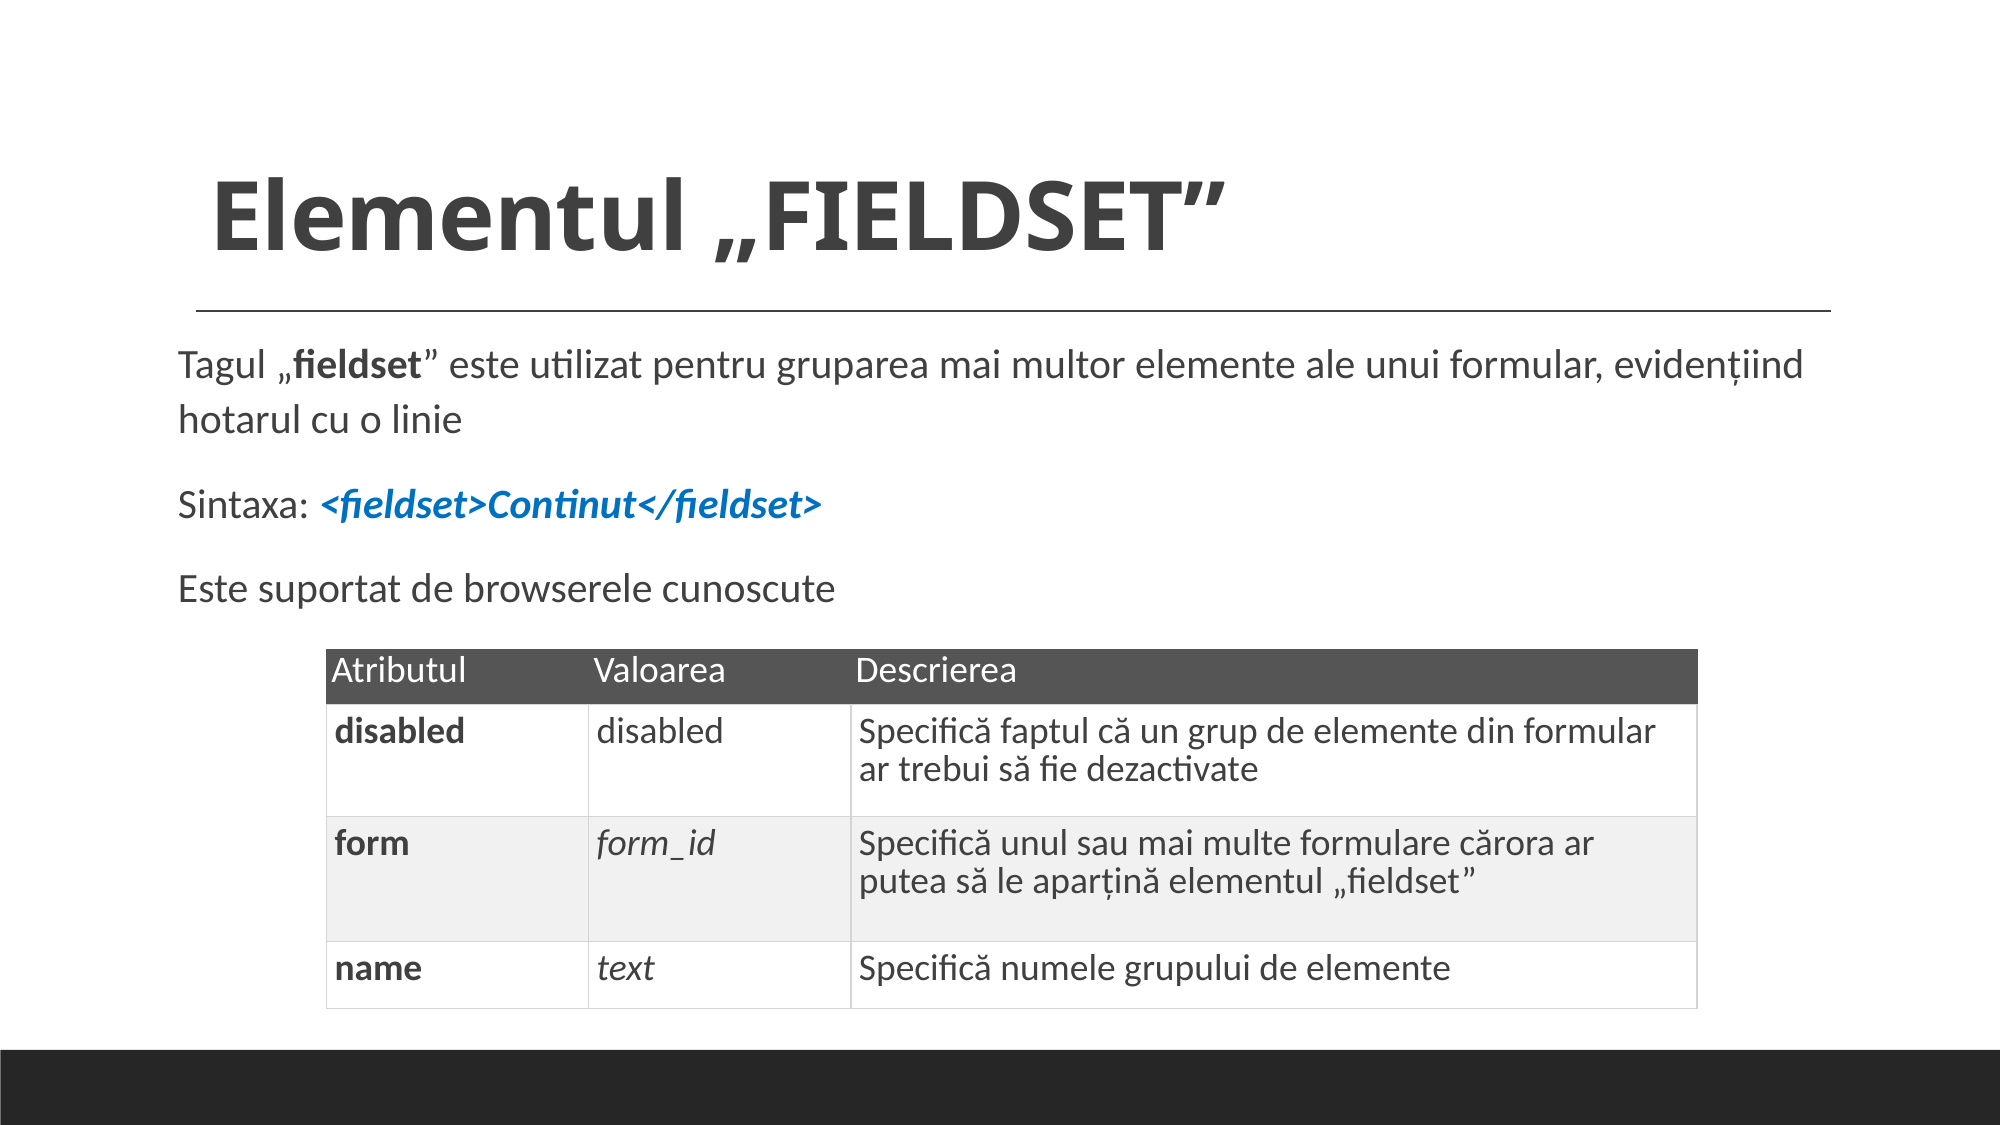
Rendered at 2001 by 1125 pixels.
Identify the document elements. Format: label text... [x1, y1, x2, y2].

table_cell Specifică numele grupului de elemente [852, 942, 1696, 1008]
table_cell form [327, 817, 588, 941]
table_cell Specifică unul sau mai multe formulare cărora ar putea să le aparţină elementul „fieldset” [852, 817, 1696, 941]
table_cell disabled [589, 705, 850, 816]
table_header Descrierea [852, 651, 1696, 704]
title Elementul „FIELDSET” [194, 116, 1545, 279]
table_header Valoarea [589, 651, 850, 704]
table_cell form_id [589, 817, 850, 941]
table_cell Specifică faptul că un grup de elemente din formular ar trebui să fie dezactivate [852, 705, 1696, 816]
list Tagul „fieldset” este utilizat pentru gruparea mai multor elemente ale unui formular, evidenţiind hotarul cu o linie Sintaxa: <fieldset>Continut</fieldset> Este suportat de browserele cunoscute [162, 324, 1865, 625]
table_cell text [589, 942, 850, 1008]
table_header Atributul [327, 651, 588, 704]
table_cell name [327, 942, 588, 1008]
table_cell disabled [327, 705, 588, 816]
